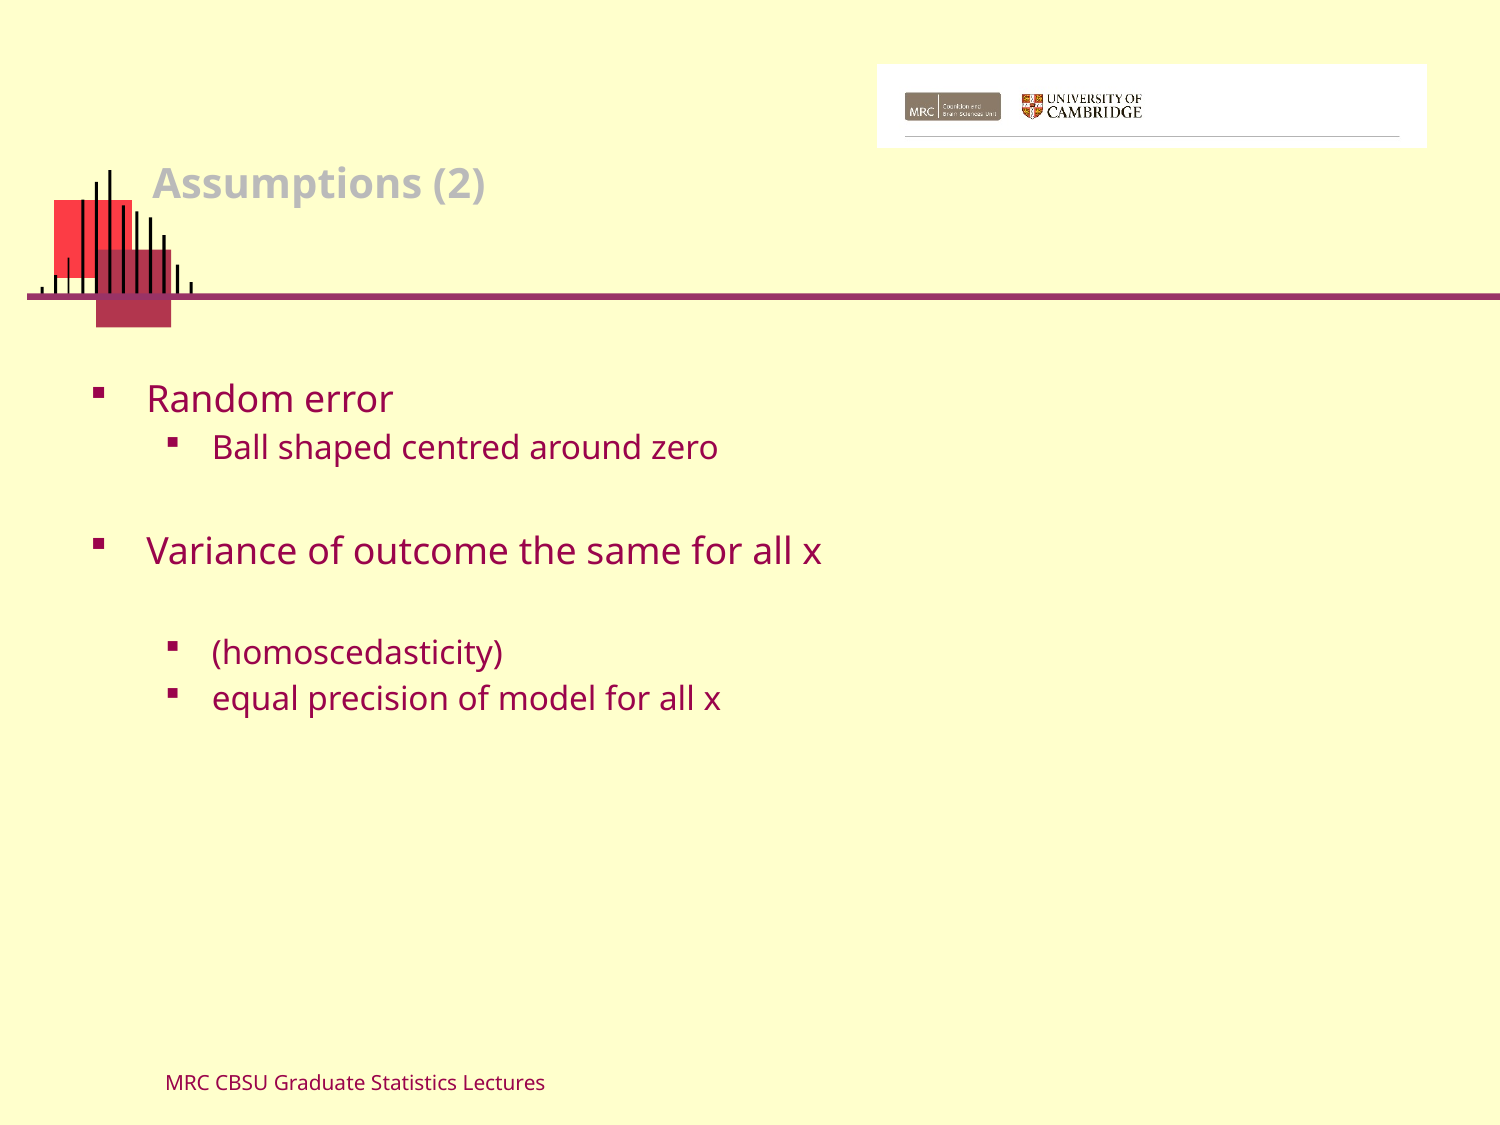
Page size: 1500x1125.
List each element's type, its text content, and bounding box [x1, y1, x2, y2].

picture [877, 64, 1427, 148]
title Assumptions (2) [137, 137, 988, 233]
list Random error Ball shaped centred around zero Variance of outcome the same for all x (homoscedasticity) equal precision of model for all x [75, 262, 1425, 1038]
footer MRC CBSU Graduate Statistics Lectures [149, 1062, 988, 1101]
